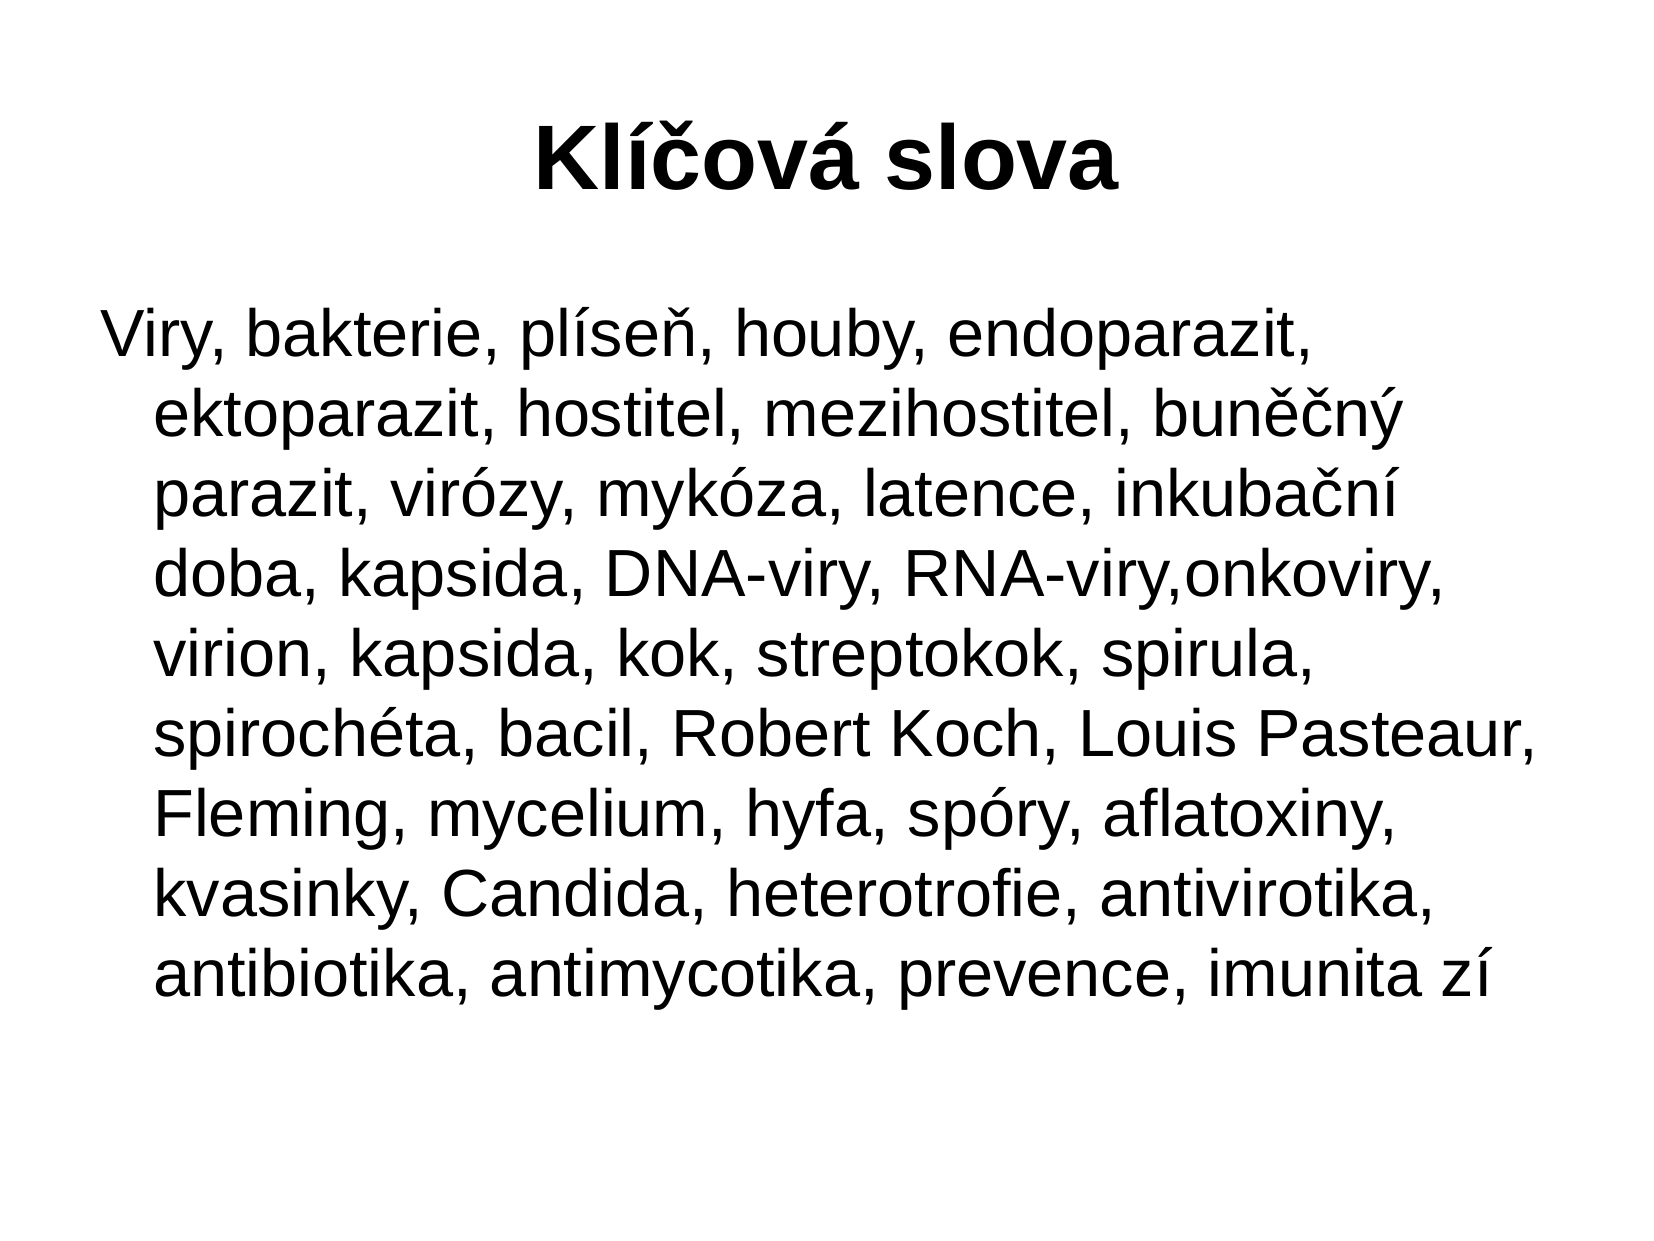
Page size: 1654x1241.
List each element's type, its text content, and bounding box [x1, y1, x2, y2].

list Viry, bakterie, plíseň, houby, endoparazit, ektoparazit, hostitel, mezihostitel, buněčný parazit, virózy, mykóza, latence, inkubační doba, kapsida, DNA-viry, RNA-viry,onkoviry, virion, kapsida, kok, streptokok, spirula, spirochéta, bacil, Robert Koch, Louis Pasteaur, Fleming, mycelium, hyfa, spóry, aflatoxiny, kvasinky, Candida, heterotrofie, antivirotika, antibiotika, antimycotika, prevence, imunita zí [82, 290, 1571, 1109]
title Klíčová slova [82, 49, 1571, 257]
